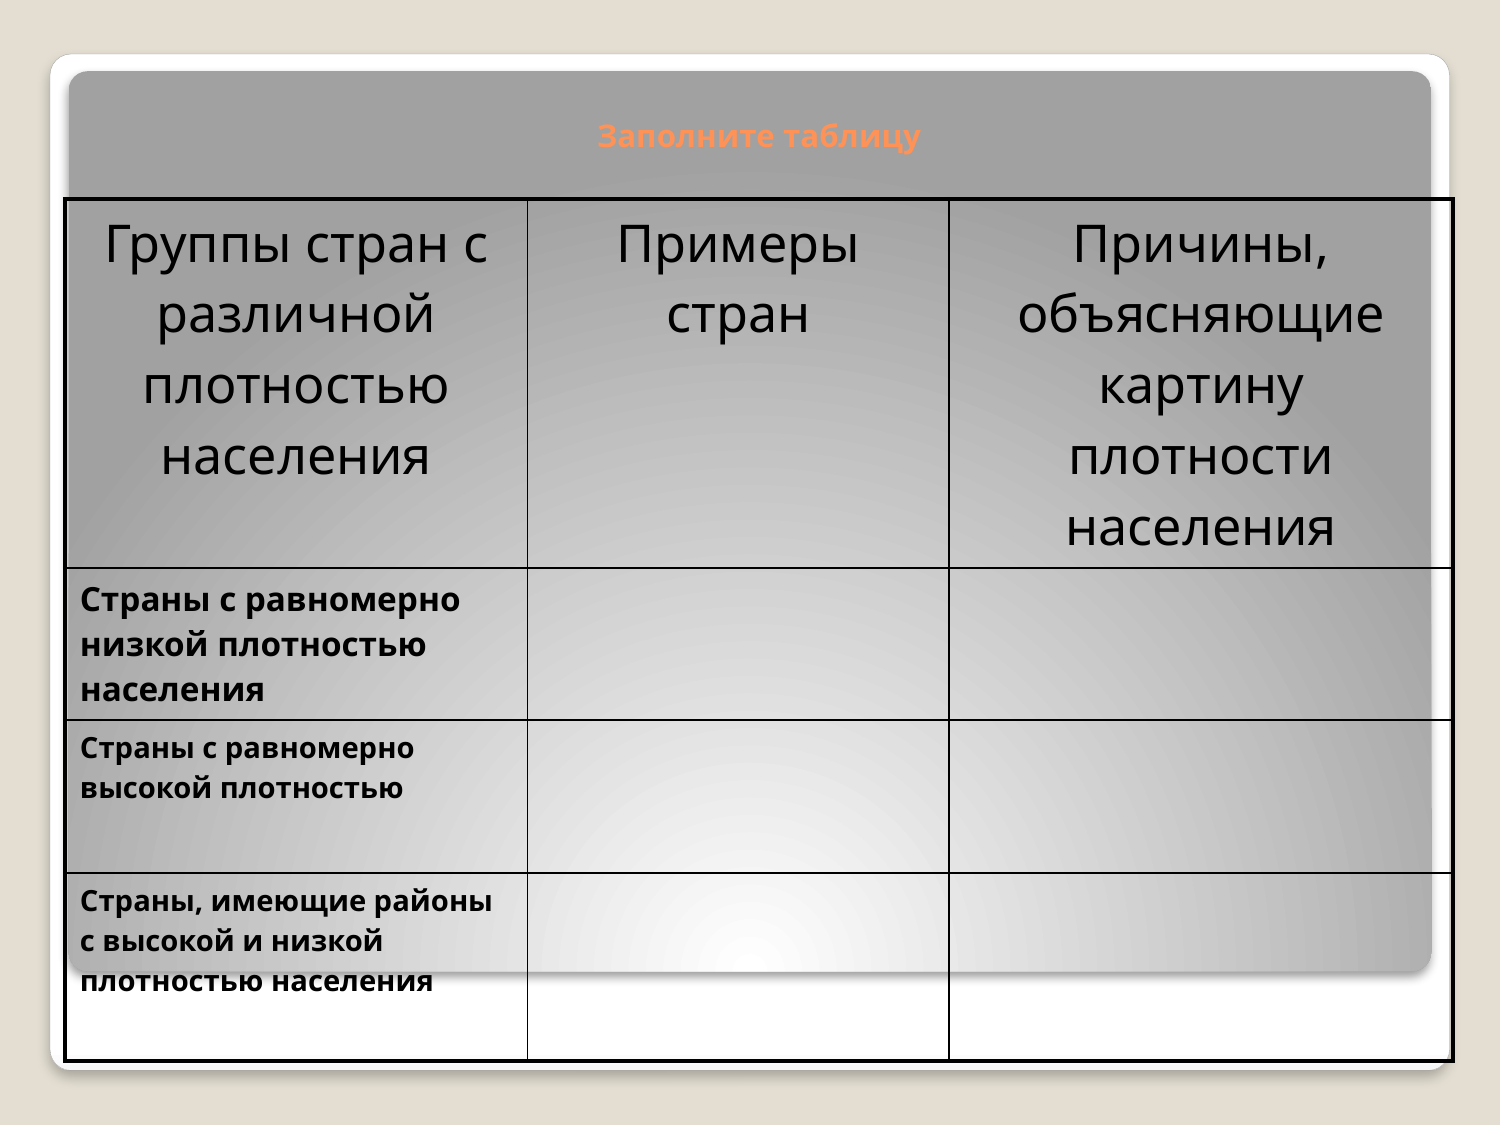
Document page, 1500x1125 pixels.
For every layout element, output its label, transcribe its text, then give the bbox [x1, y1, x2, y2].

table_cell Страны, имеющие районы с высокой и низкой плотностью населения [67, 874, 527, 1059]
table_header Группы стран с различной плотностью населения [67, 201, 527, 567]
table_cell [528, 569, 948, 719]
table_cell [528, 721, 948, 872]
table_cell [950, 874, 1451, 1059]
table_cell Страны с равномерно низкой плотностью населения [67, 569, 527, 719]
title Заполните таблицу [93, 70, 1425, 197]
table_cell [528, 874, 948, 1059]
table_cell [950, 721, 1451, 872]
table_cell Страны с равномерно высокой плотностью [67, 721, 527, 872]
table_header Причины, объясняющие картину плотности населения [950, 201, 1451, 567]
table_cell [950, 569, 1451, 719]
table_header Примеры стран [528, 201, 948, 567]
